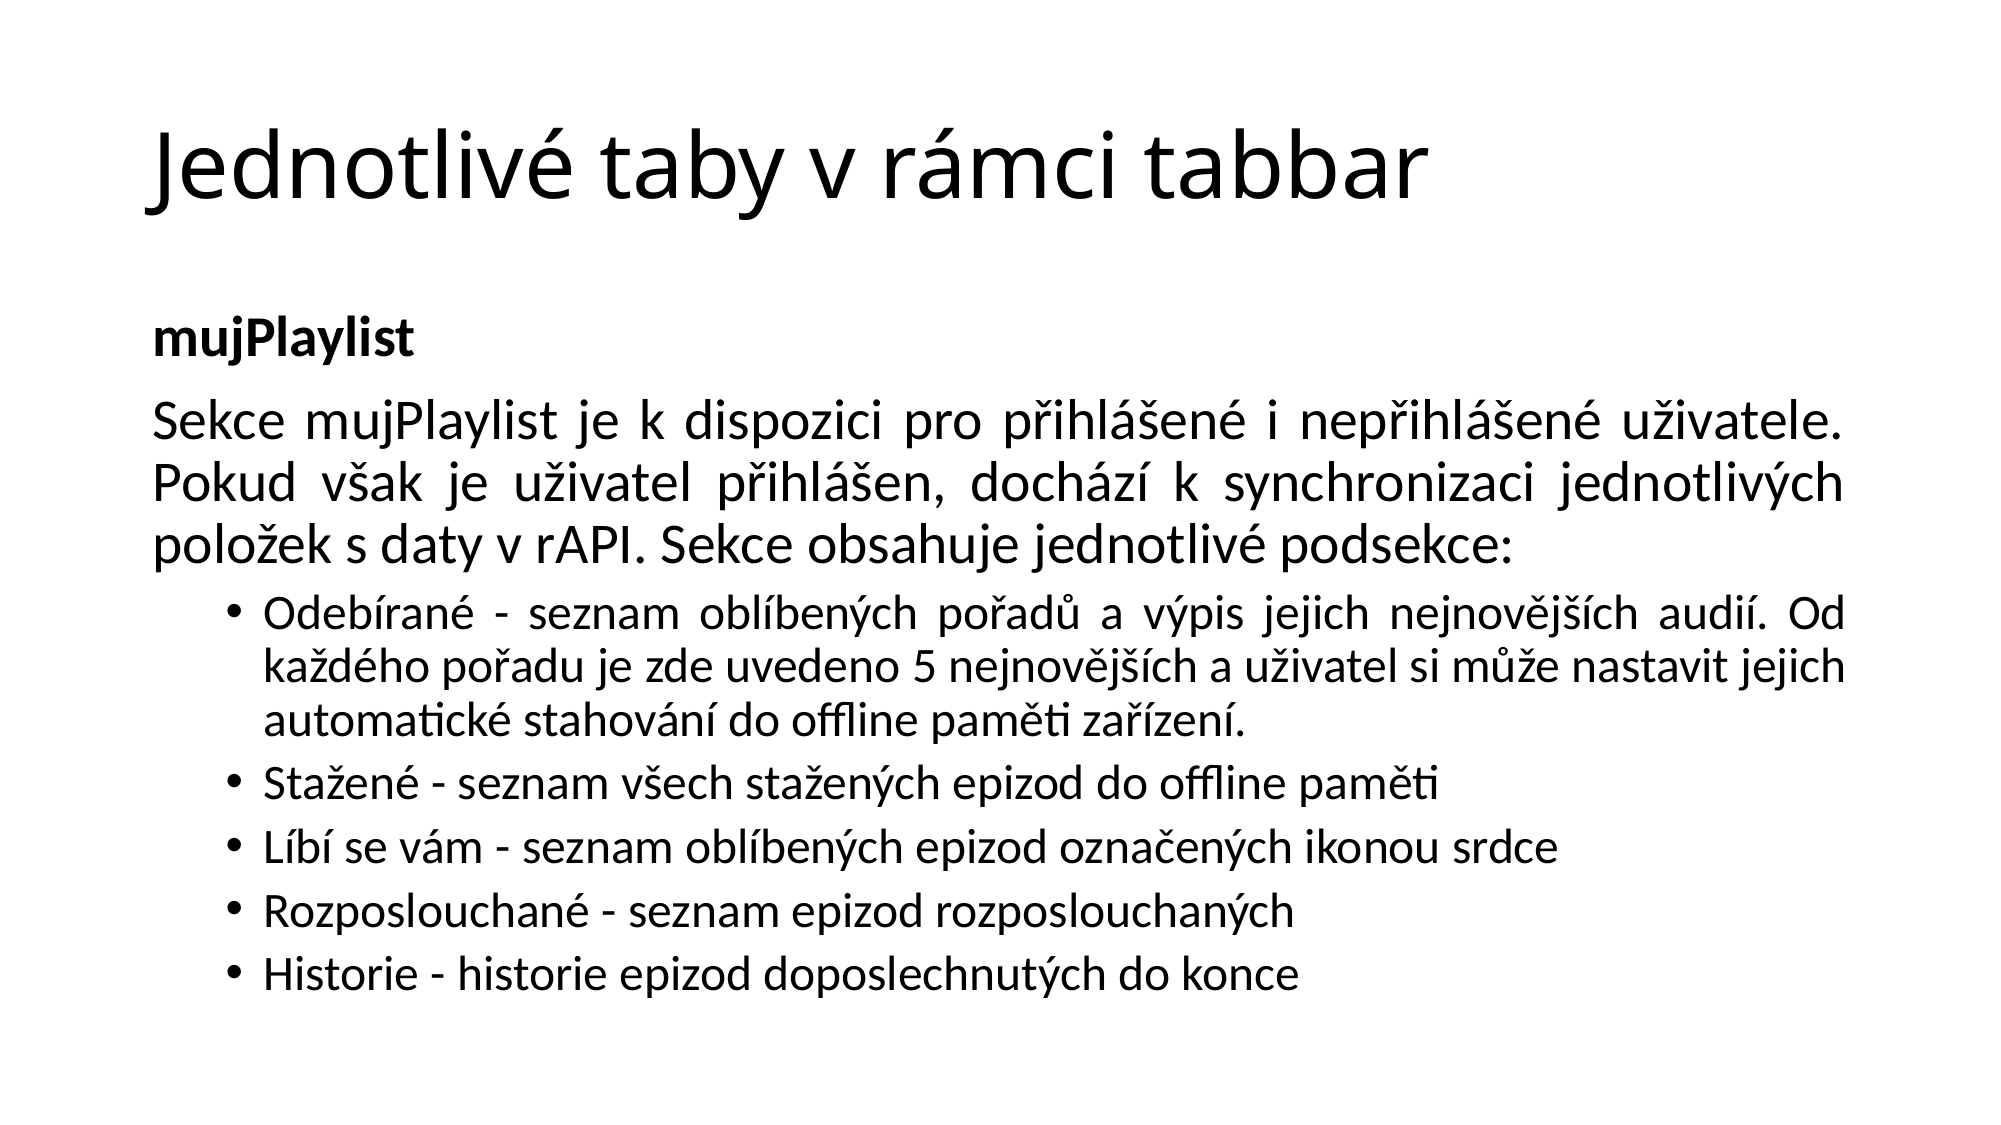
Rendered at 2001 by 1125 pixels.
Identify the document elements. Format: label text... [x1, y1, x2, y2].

title Jednotlivé taby v rámci tabbar [137, 59, 1863, 278]
list mujPlaylist Sekce mujPlaylist je k dispozici pro přihlášené i nepřihlášené uživatele. Pokud však je uživatel přihlášen, dochází k synchronizaci jednotlivých položek s daty v rAPI. Sekce obsahuje jednotlivé podsekce: Odebírané - seznam oblíbených pořadů a výpis jejich nejnovějších audií. Od každého pořadu je zde uvedeno 5 nejnovějších a uživatel si může nastavit jejich automatické stahování do offline paměti zařízení. Stažené - seznam všech stažených epizod do offline paměti Líbí se vám - seznam oblíbených epizod označených ikonou srdce Rozposlouchané - seznam epizod rozposlouchaných Historie - historie epizod doposlechnutých do konce [137, 299, 1863, 1014]
